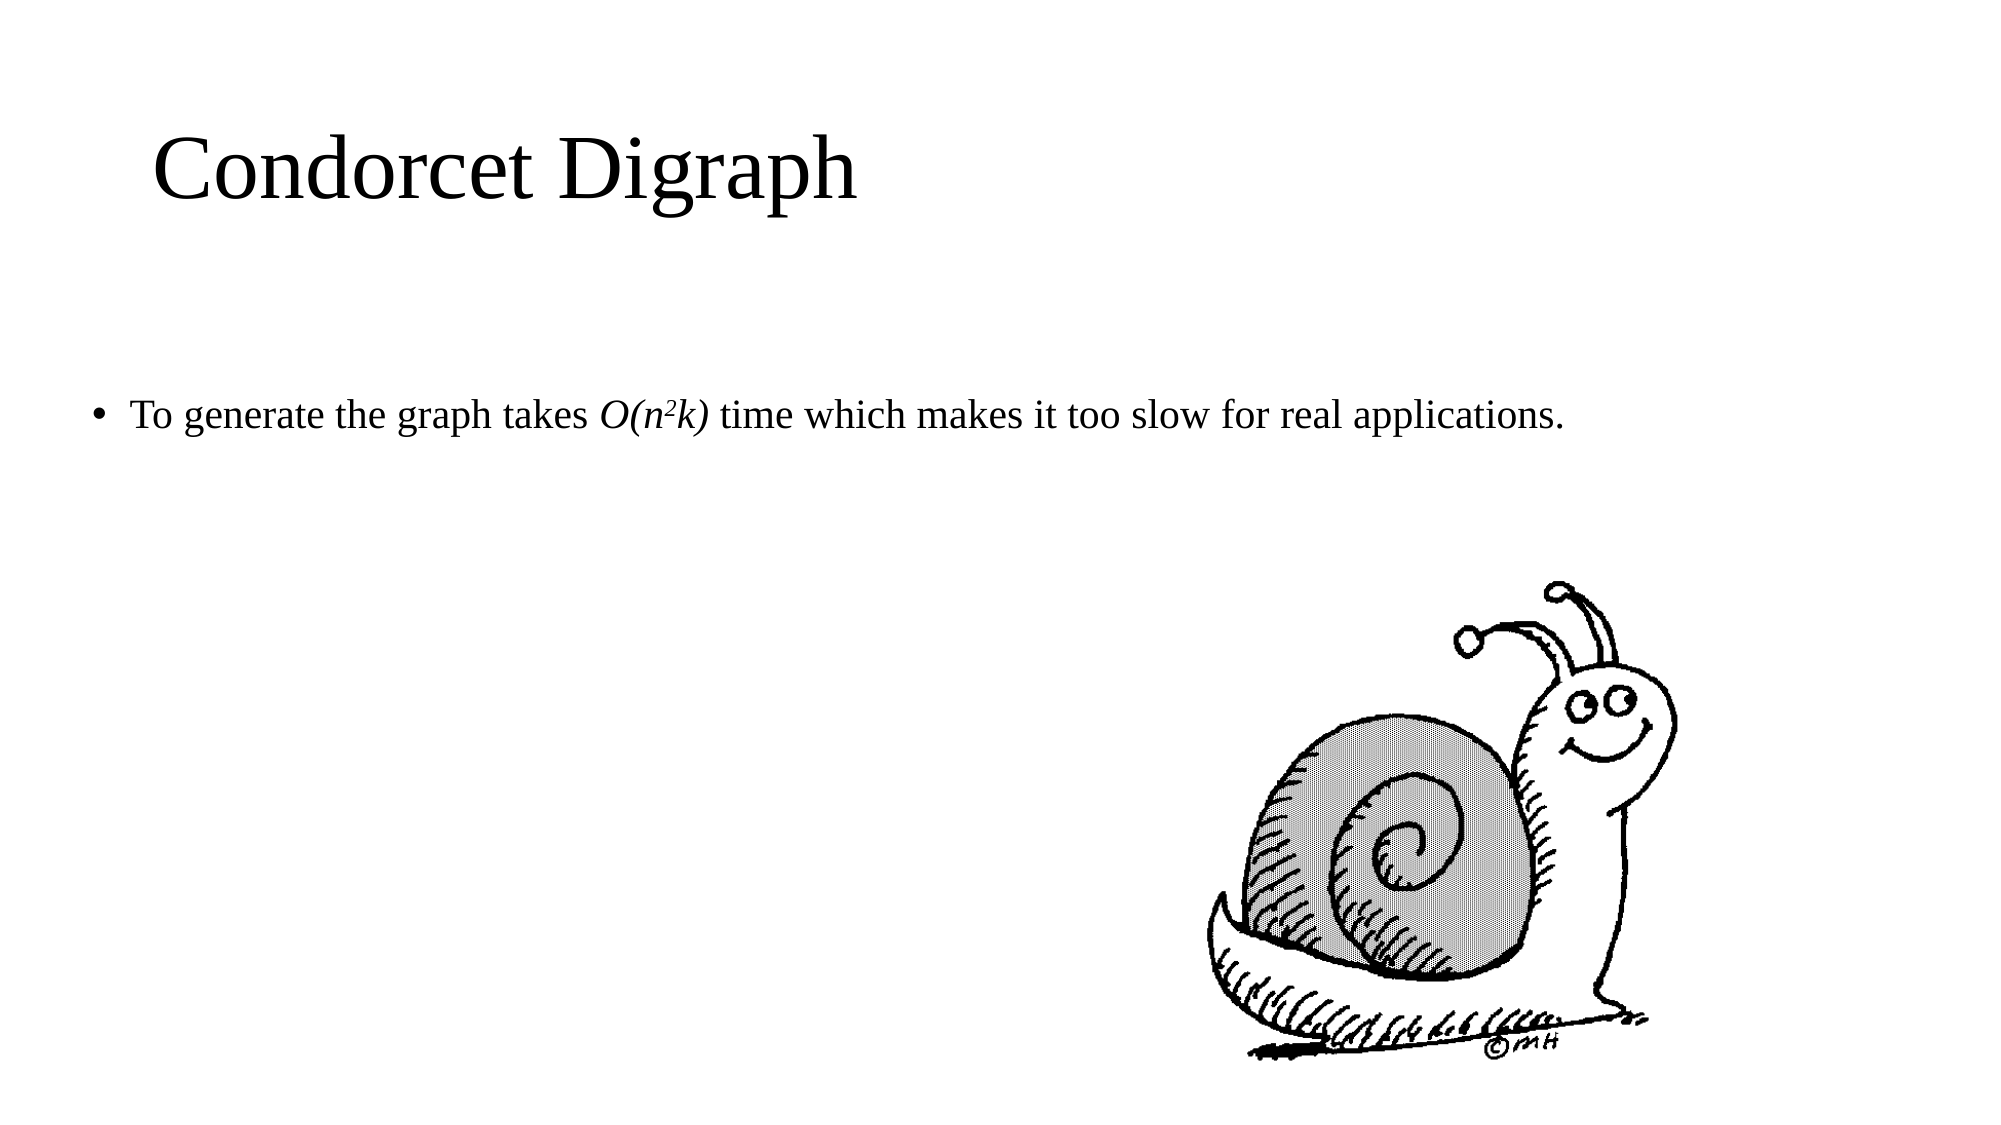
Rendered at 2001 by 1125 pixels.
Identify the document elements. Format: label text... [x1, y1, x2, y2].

list To generate the graph takes O(n2k) time which makes it too slow for real applications. [77, 385, 1897, 1125]
title Condorcet Digraph [137, 59, 1863, 278]
picture [1199, 579, 1700, 1076]
